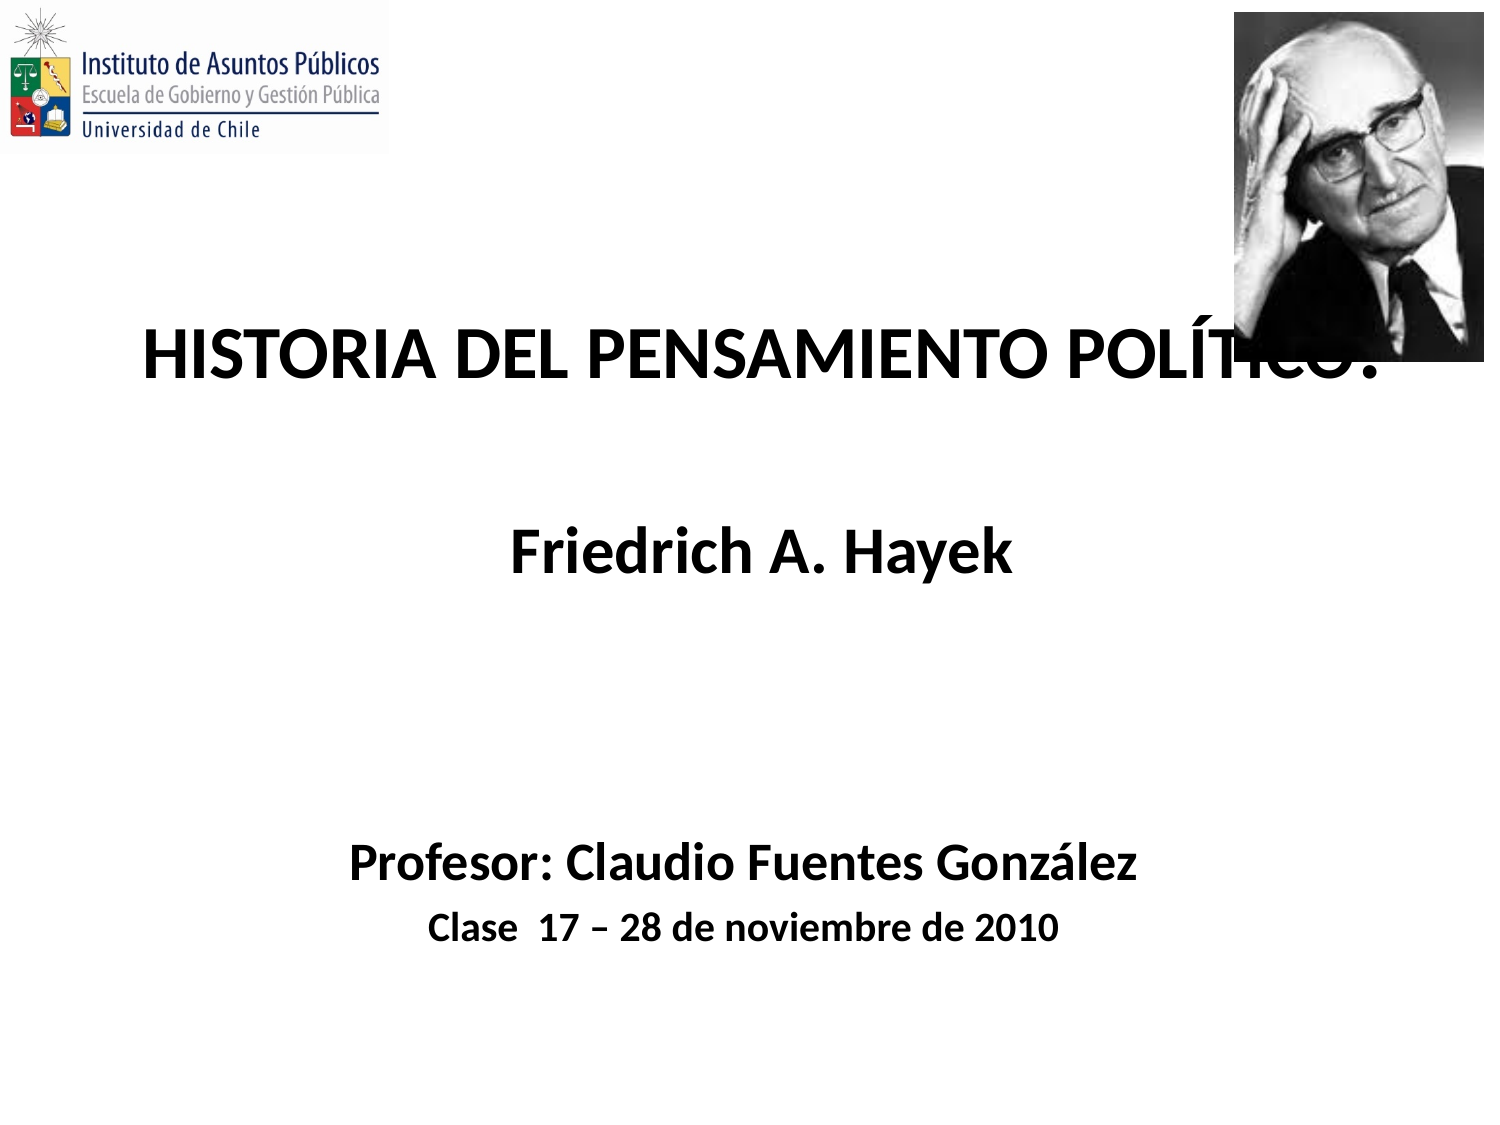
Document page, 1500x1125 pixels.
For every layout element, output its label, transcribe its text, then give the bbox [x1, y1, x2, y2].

picture [1234, 12, 1484, 362]
title HISTORIA DEL PENSAMIENTO POLÍTICO: Friedrich A. Hayek [124, 415, 1400, 658]
subtitle Profesor: Claudio Fuentes González Clase 17 – 28 de noviembre de 2010 [182, 818, 1306, 1059]
picture [0, 0, 390, 154]
